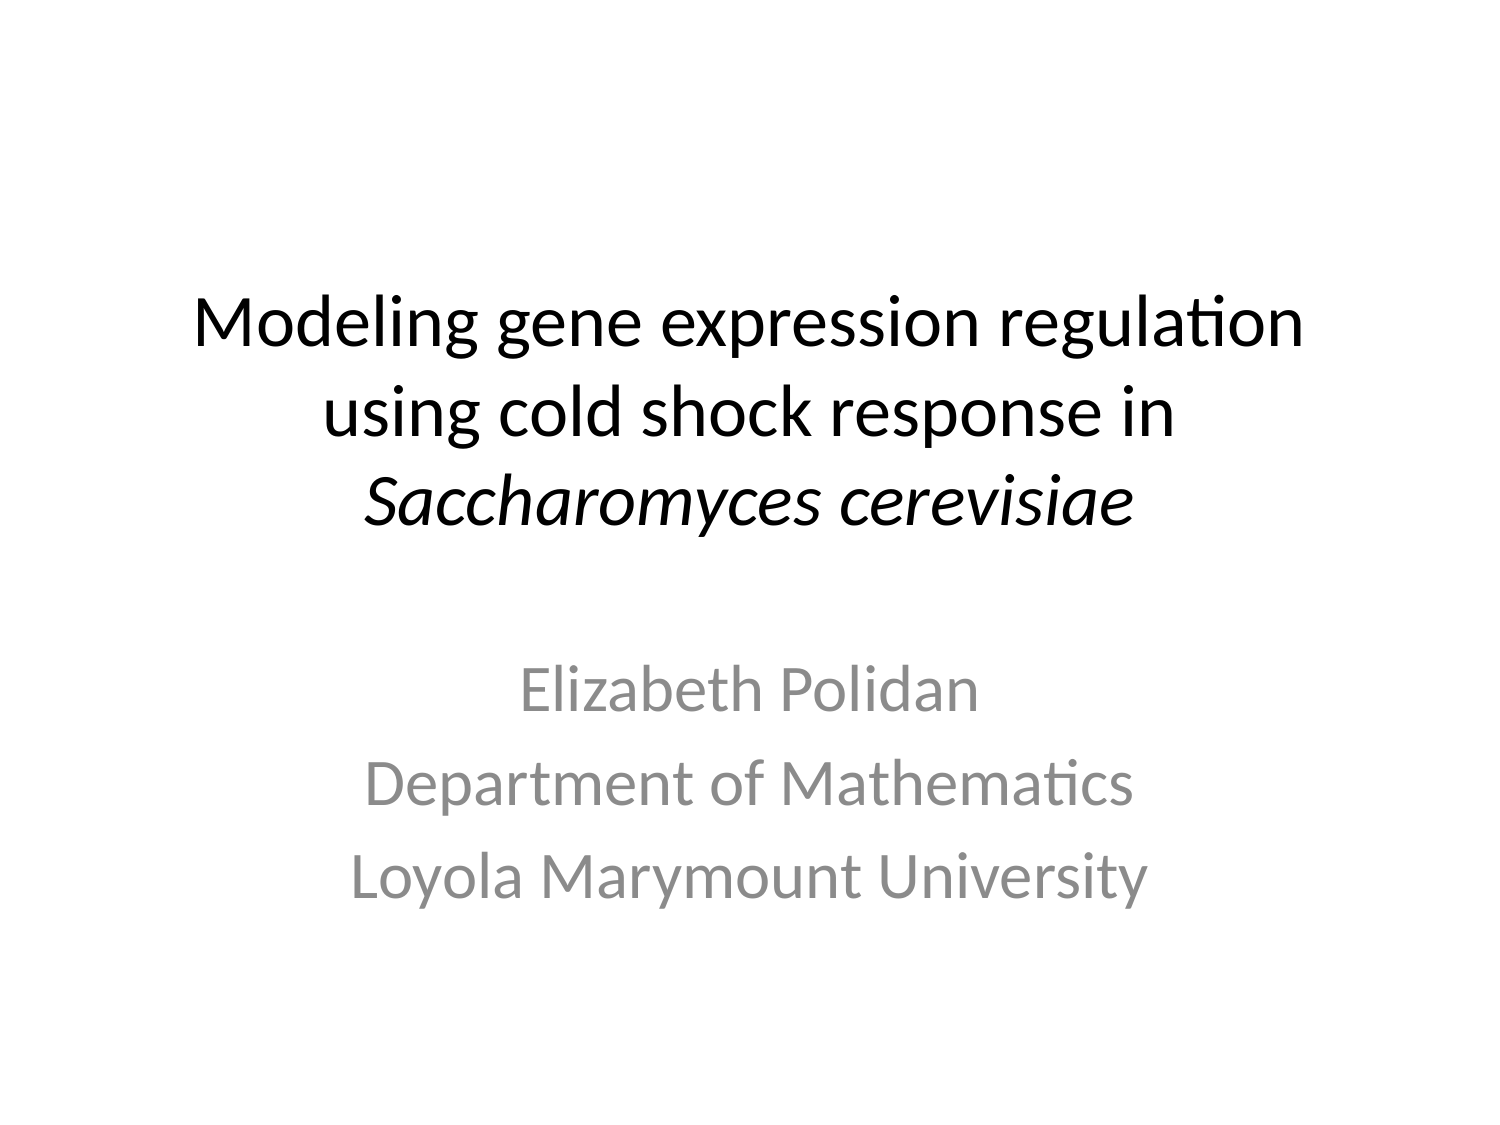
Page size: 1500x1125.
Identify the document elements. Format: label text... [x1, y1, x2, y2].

subtitle Elizabeth Polidan Department of Mathematics Loyola Marymount University [225, 637, 1275, 925]
title Modeling gene expression regulation using cold shock response in Saccharomyces cerevisiae [112, 262, 1388, 550]
